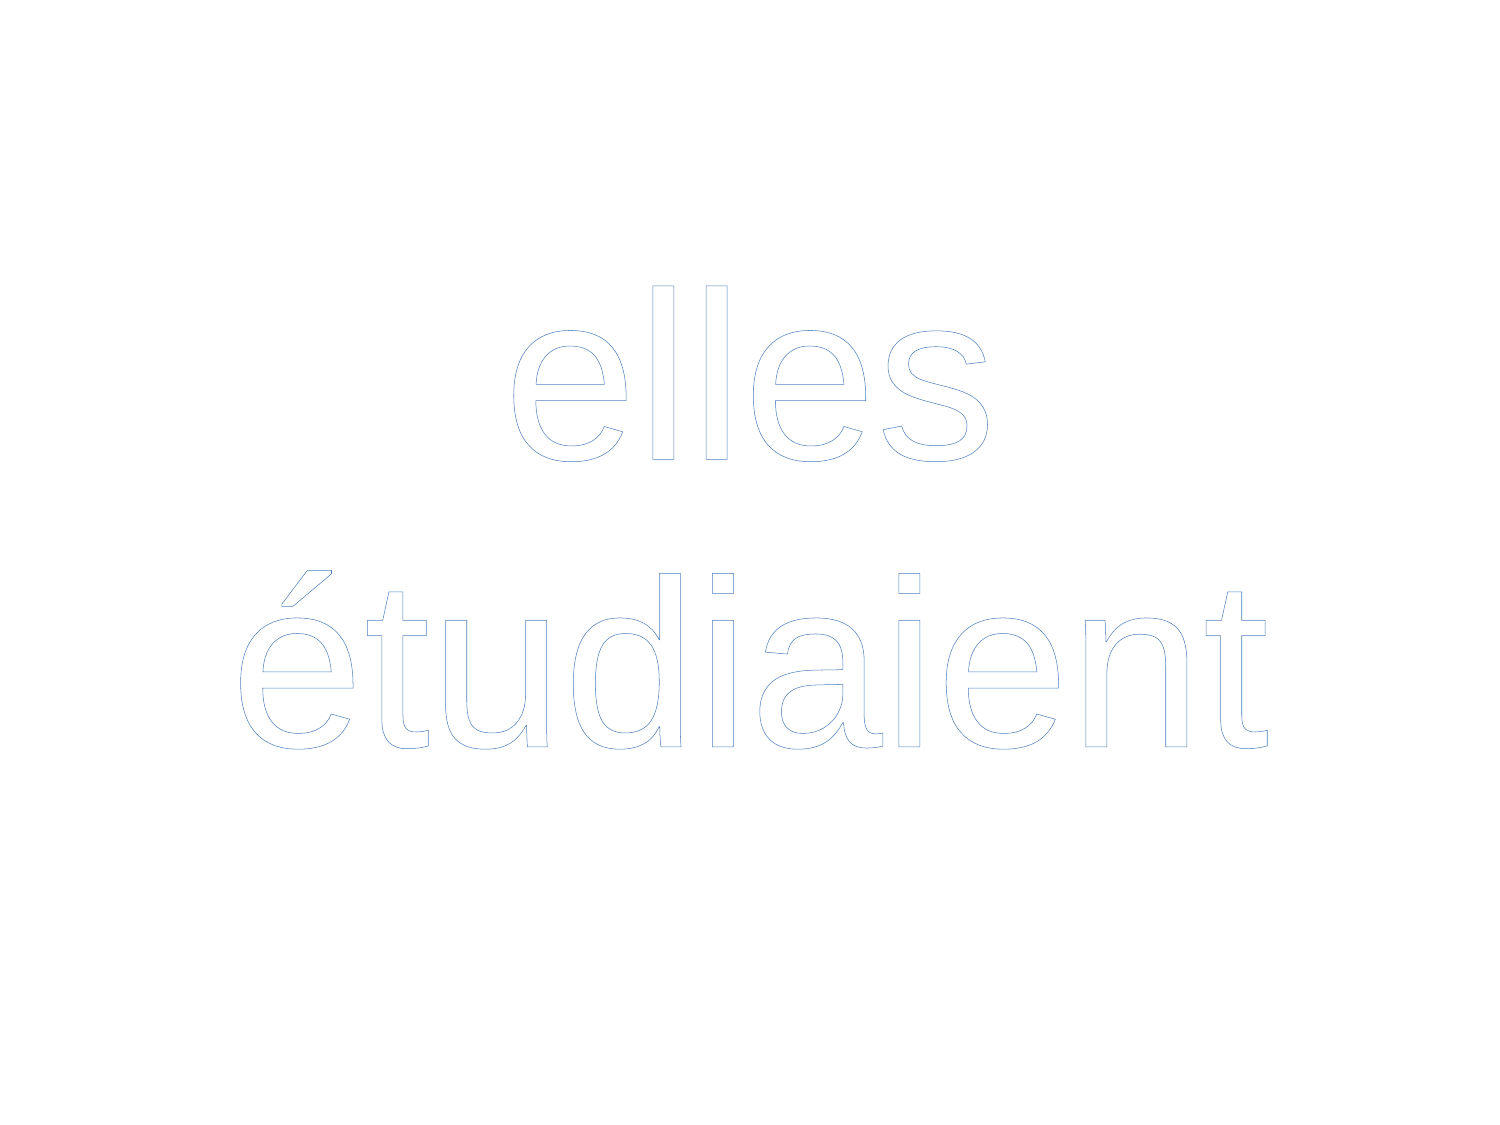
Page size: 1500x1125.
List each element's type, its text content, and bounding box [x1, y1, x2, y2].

text_box elles étudiaient [0, 212, 1500, 803]
